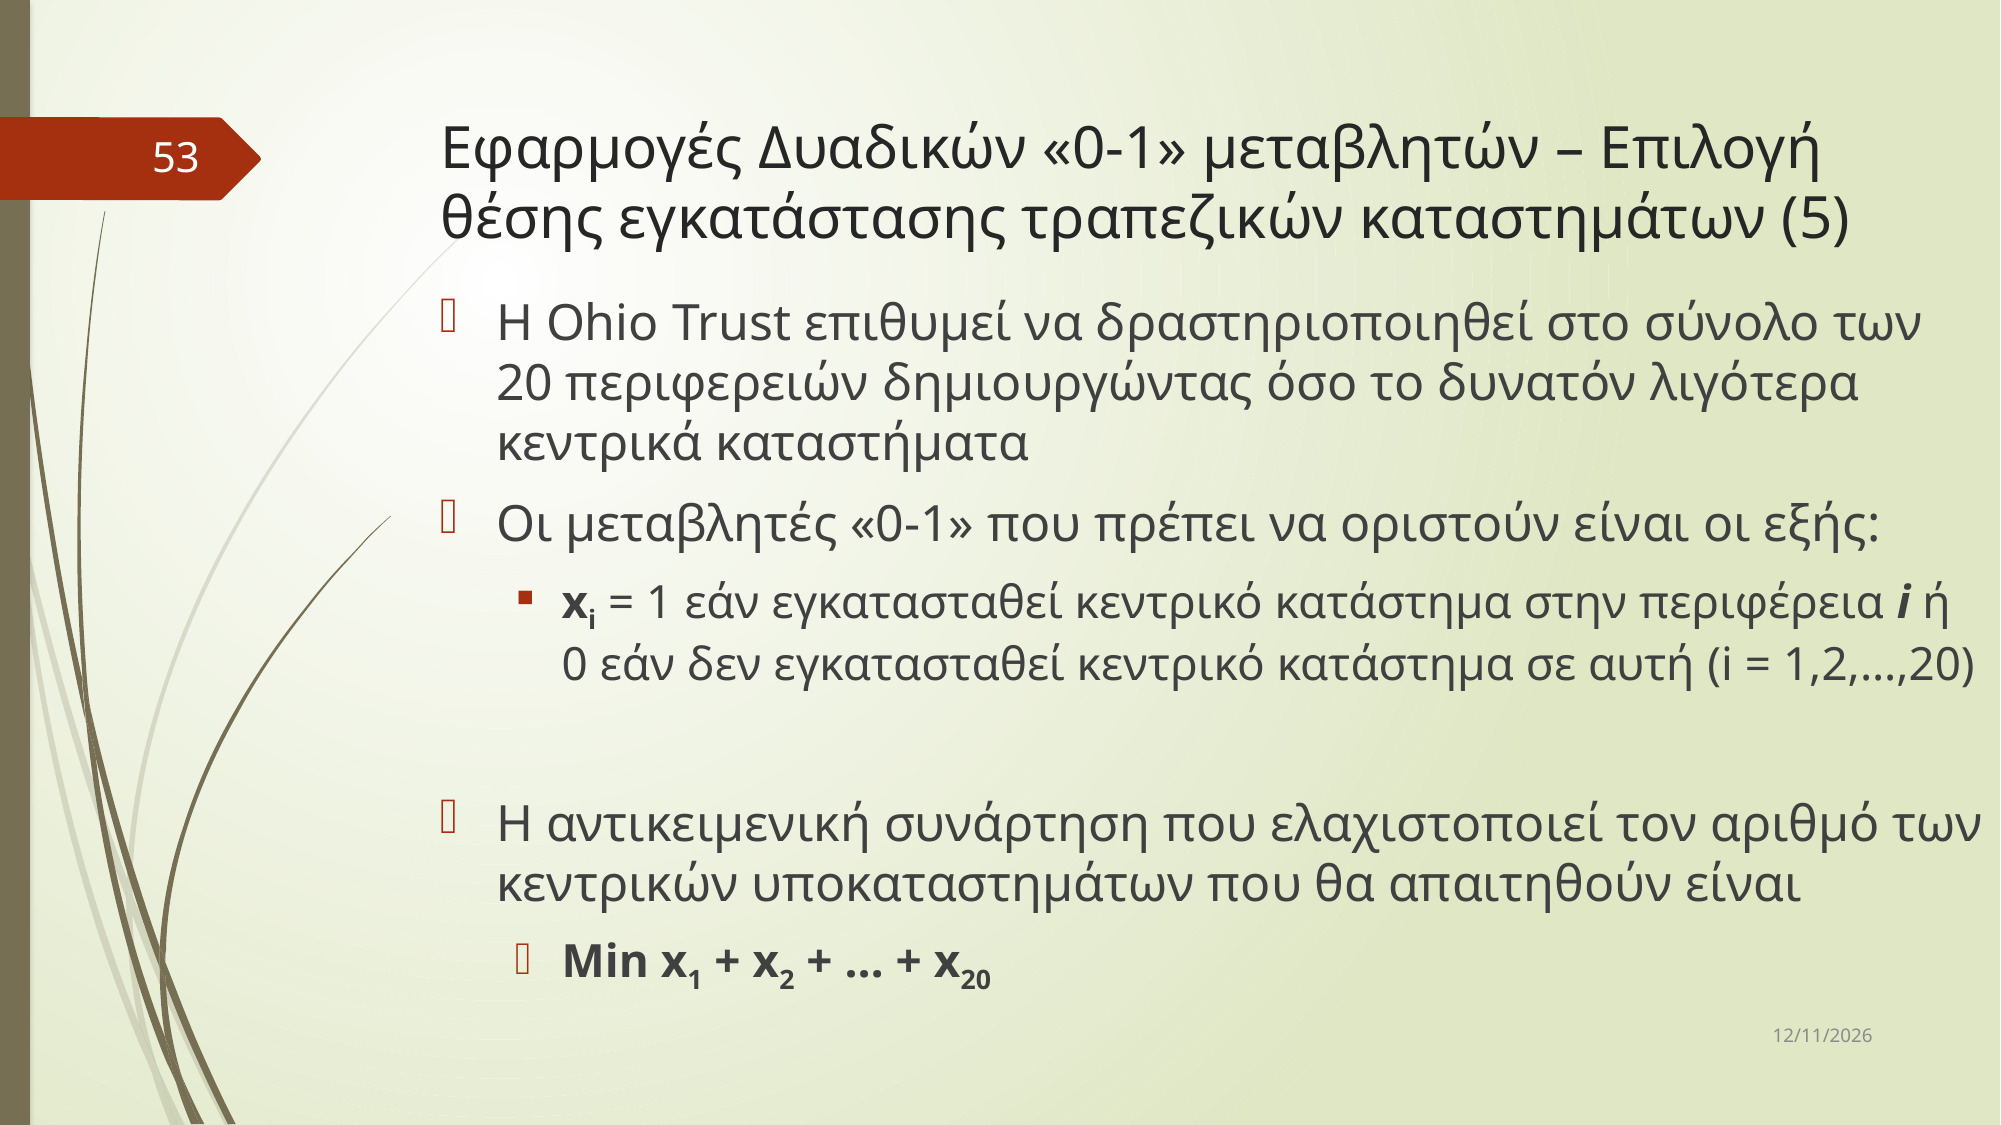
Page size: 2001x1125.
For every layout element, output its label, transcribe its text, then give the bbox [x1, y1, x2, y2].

title Εφαρμογές Δυαδικών «0-1» μεταβλητών – Επιλογή θέσης εγκατάστασης τραπεζικών καταστημάτων (5) [425, 102, 1952, 283]
list Η Ohio Trust επιθυμεί να δραστηριοποιηθεί στο σύνολο των 20 περιφερειών δημιουργώντας όσο το δυνατόν λιγότερα κεντρικά καταστήματα Οι μεταβλητές «0-1» που πρέπει να οριστούν είναι οι εξής: xi = 1 εάν εγκατασταθεί κεντρικό κατάστημα στην περιφέρεια i ή 0 εάν δεν εγκατασταθεί κεντρικό κατάστημα σε αυτή (i = 1,2,…,20) Η αντικειμενική συνάρτηση που ελαχιστοποιεί τον αριθμό των κεντρικών υποκαταστημάτων που θα απαιτηθούν είναι Min x1 + x2 + … + x20 [424, 283, 2000, 1125]
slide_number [1699, 1005, 1888, 1067]
slide_number 53 [87, 129, 216, 190]
